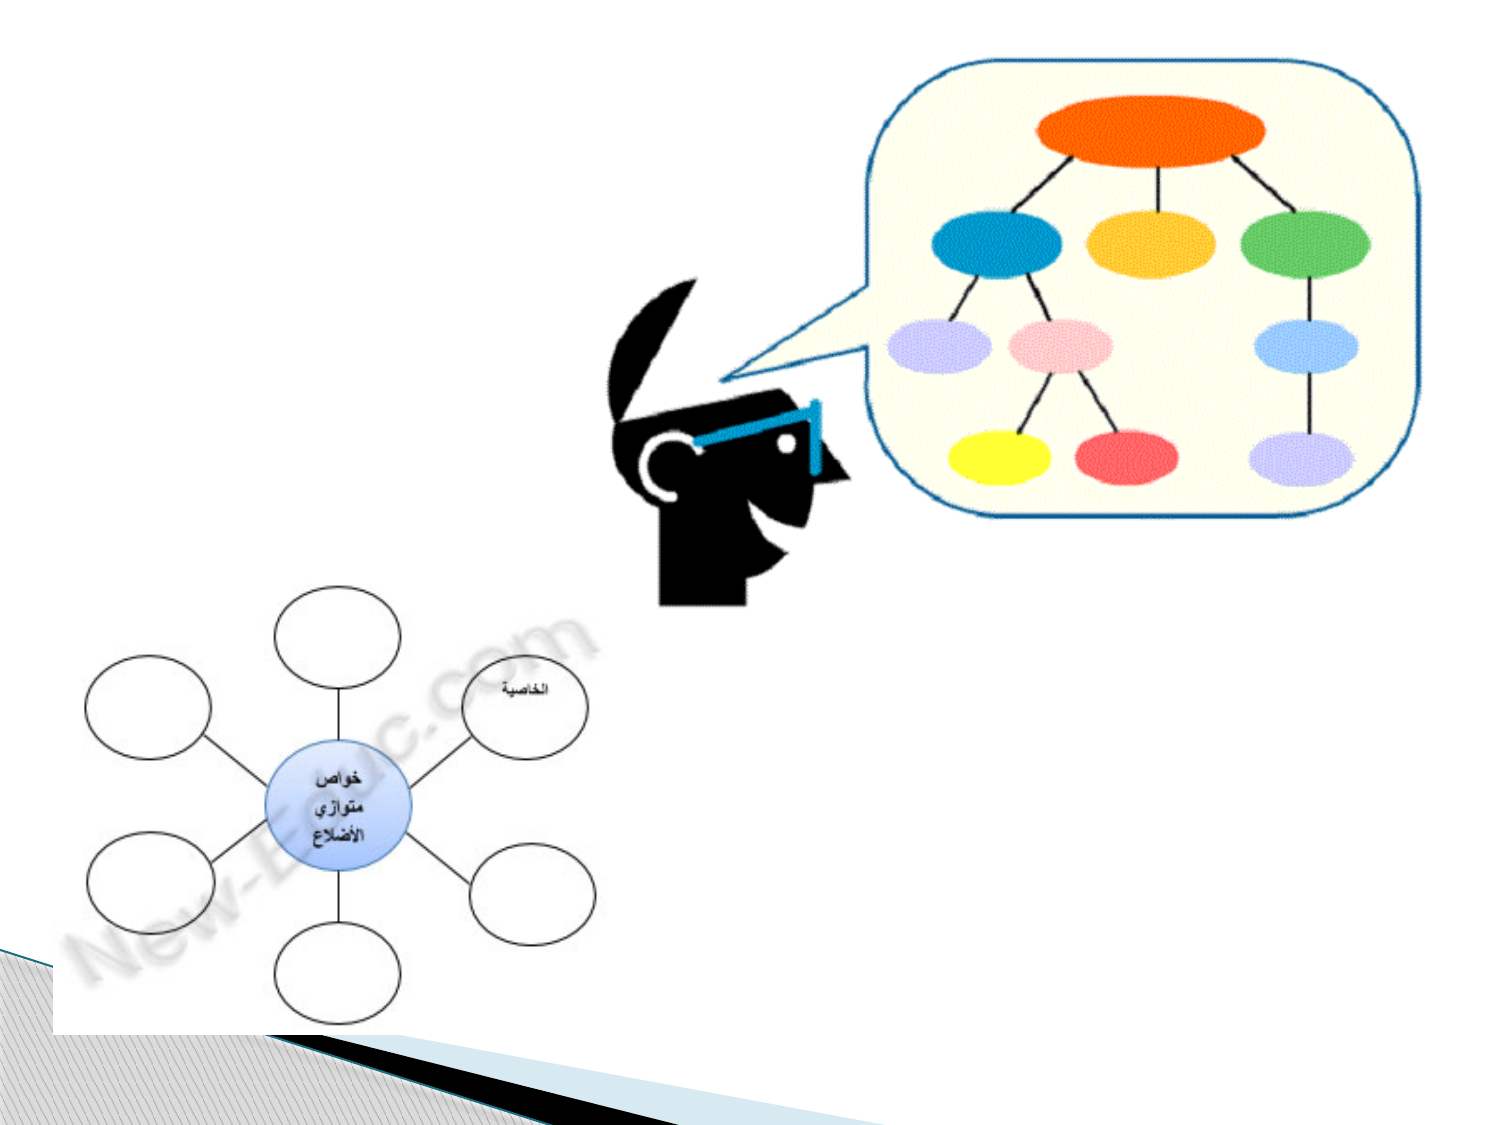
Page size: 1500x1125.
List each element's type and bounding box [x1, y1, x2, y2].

picture [52, 569, 625, 1036]
list [596, 48, 1428, 610]
